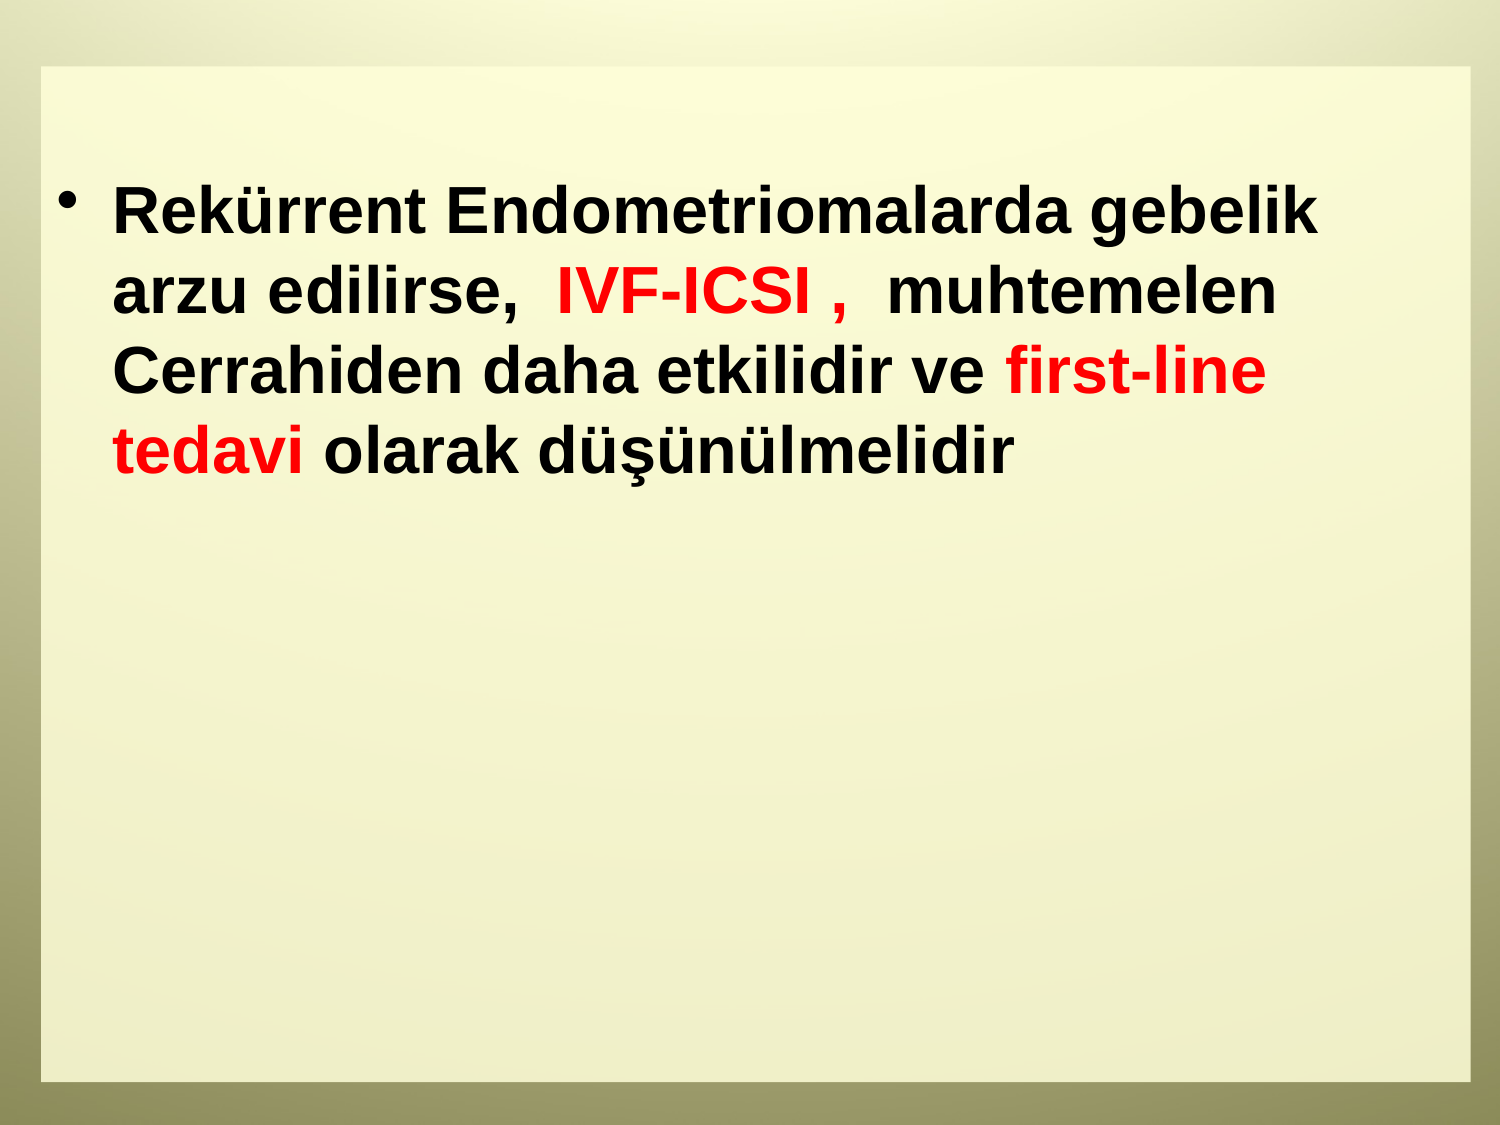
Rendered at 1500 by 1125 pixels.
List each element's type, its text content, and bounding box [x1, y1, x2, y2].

list Rekürrent Endometriomalarda gebelik arzu edilirse, IVF-ICSI , muhtemelen Cerrahiden daha etkilidir ve first-line tedavi olarak düşünülmelidir [41, 66, 1471, 1083]
picture [0, 0, 1500, 1125]
